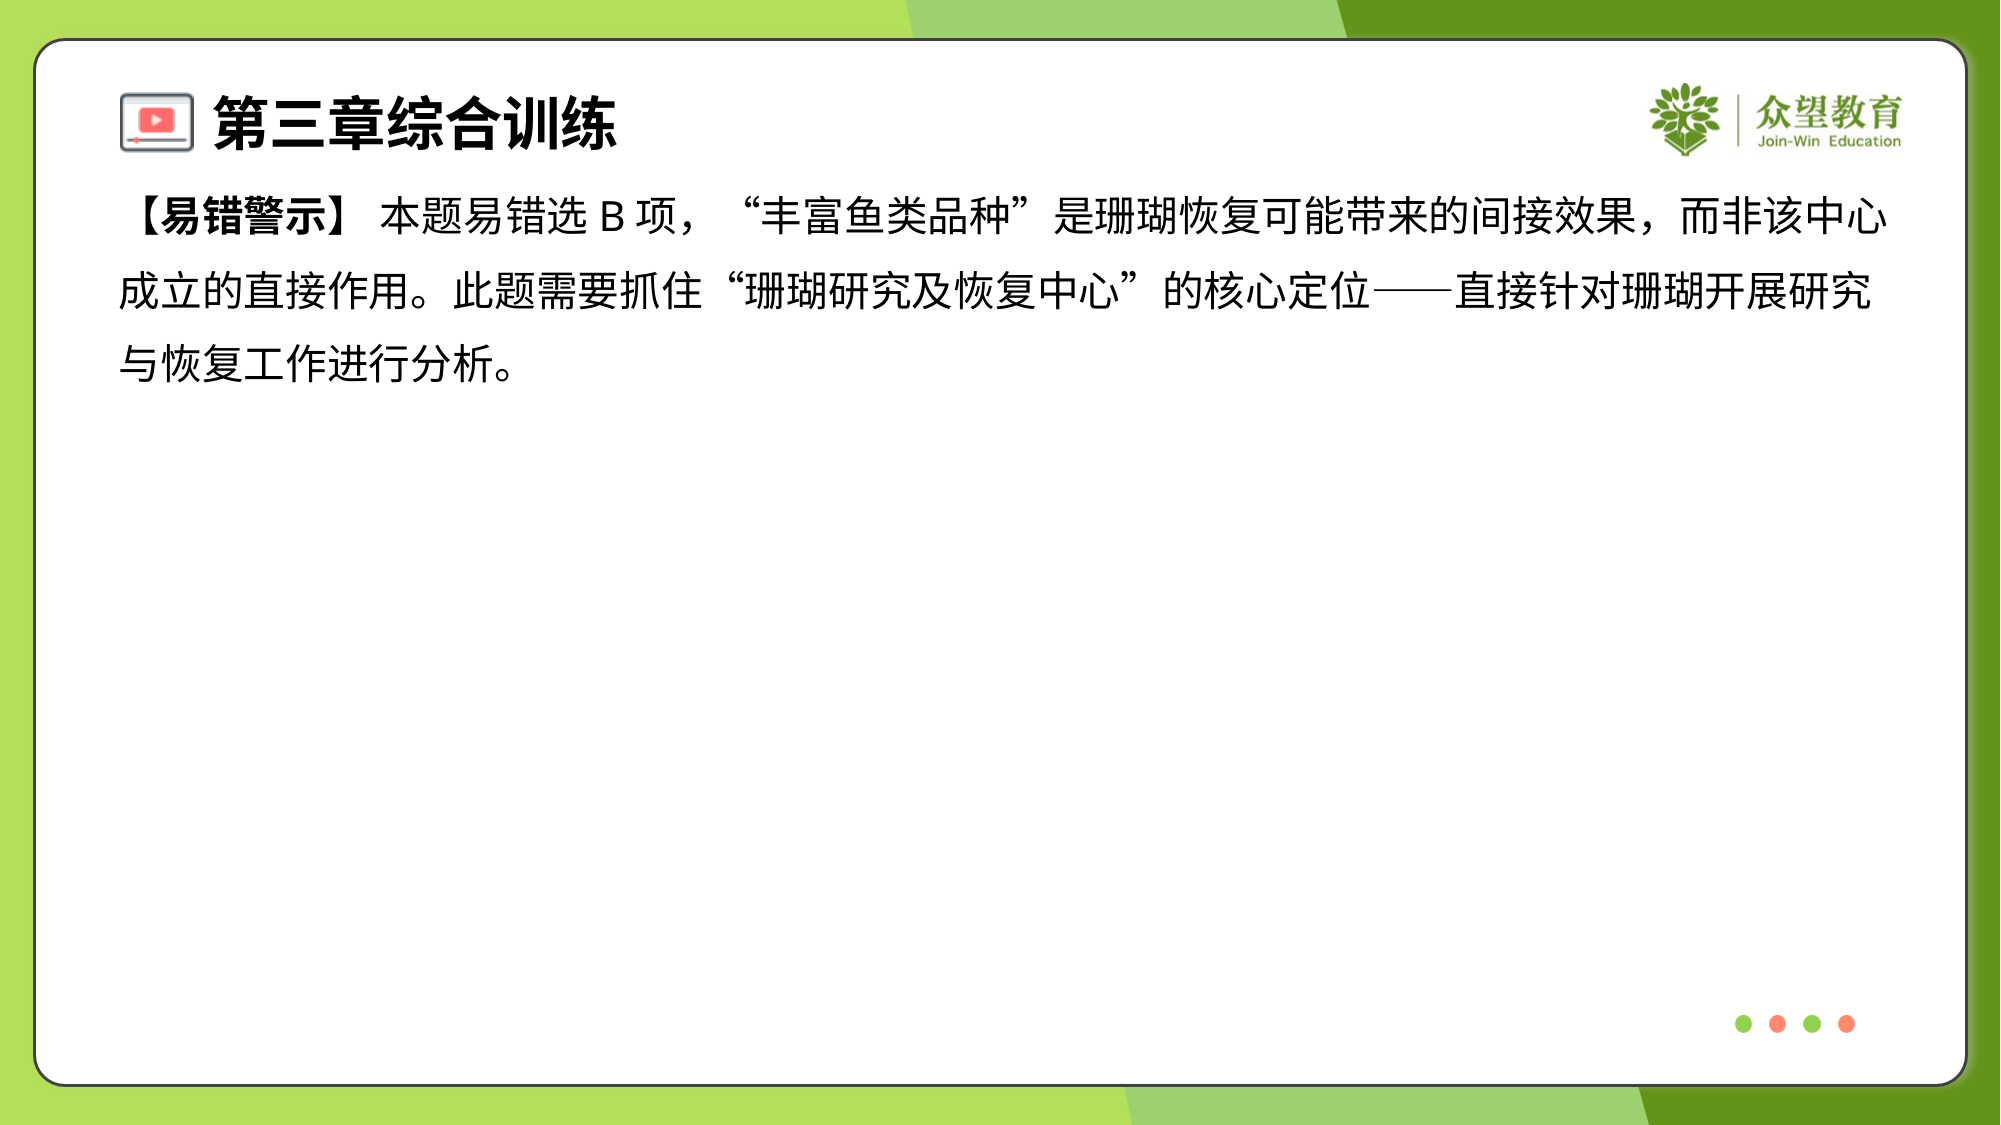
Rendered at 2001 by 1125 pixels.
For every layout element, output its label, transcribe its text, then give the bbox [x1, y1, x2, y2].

text_box 【易错警示】 本题易错选B项，“丰富鱼类品种”是珊瑚恢复可能带来的间接效果，而非该中心 成立的直接作用。此题需要抓住“珊瑚研究及恢复中心”的核心定位——直接针对珊瑚开展研究 与恢复工作进行分析。 [118, 164, 1883, 381]
picture [0, 0, 2000, 1125]
